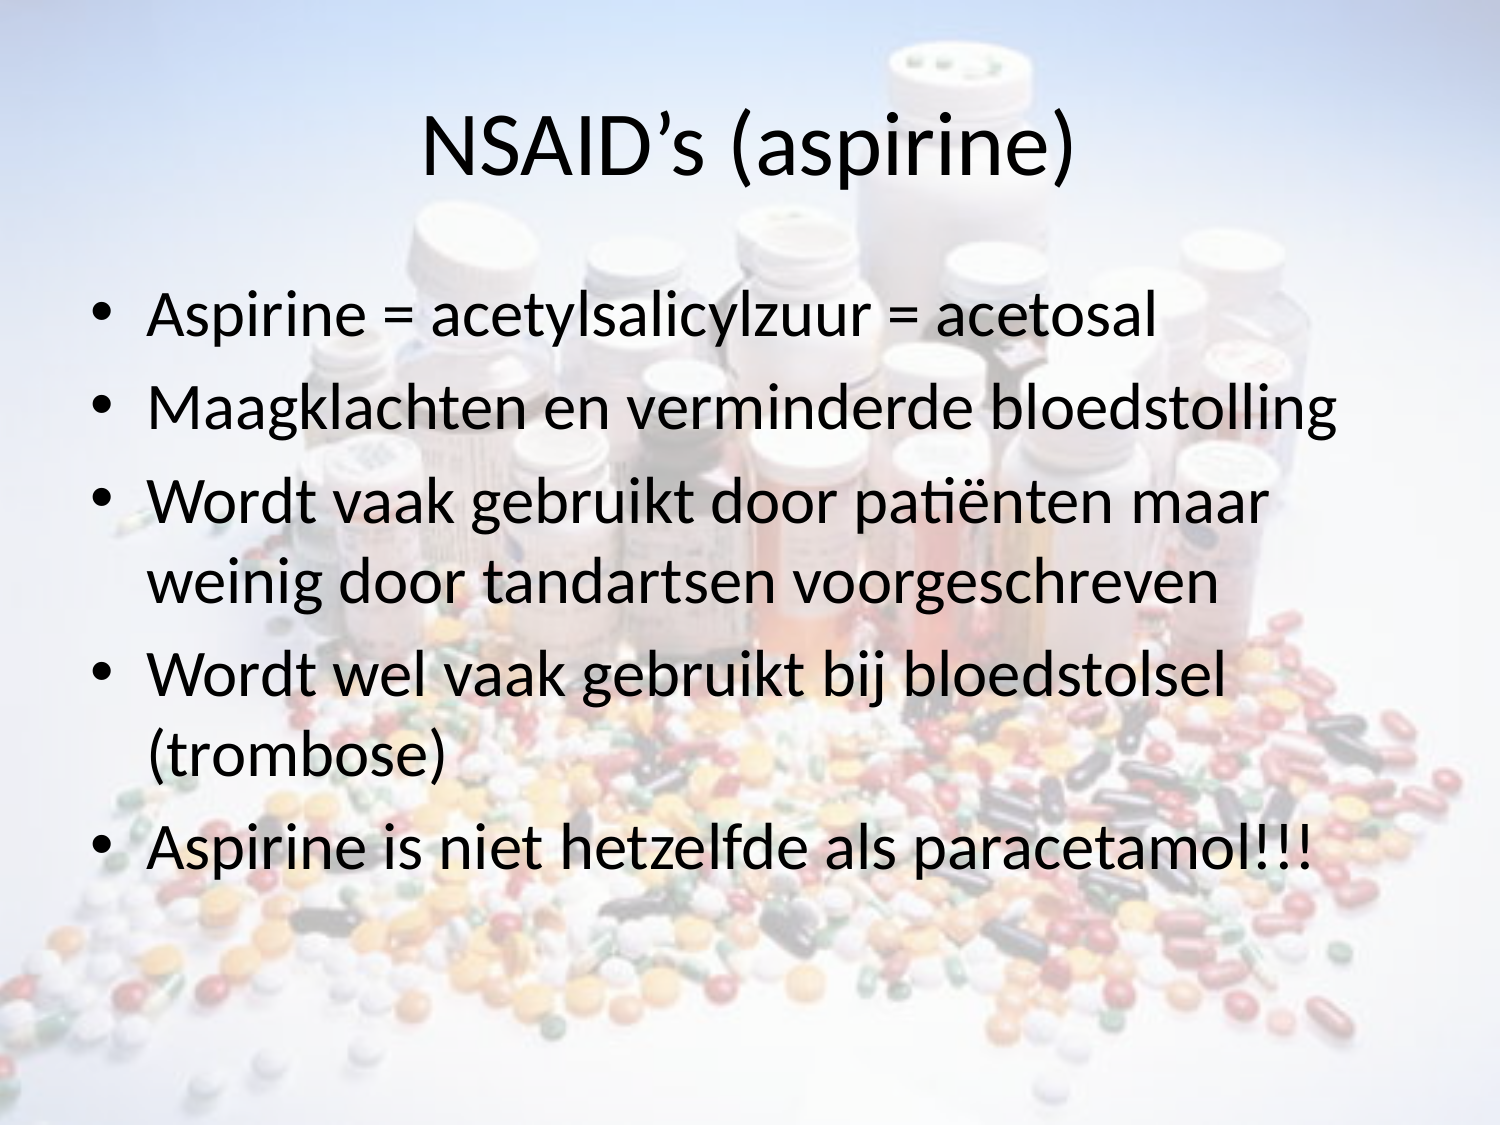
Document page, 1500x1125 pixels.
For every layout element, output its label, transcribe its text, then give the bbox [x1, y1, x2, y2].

list Aspirine = acetylsalicylzuur = acetosal Maagklachten en verminderde bloedstolling Wordt vaak gebruikt door patiënten maar weinig door tandartsen voorgeschreven Wordt wel vaak gebruikt bij bloedstolsel (trombose) Aspirine is niet hetzelfde als paracetamol!!! [75, 262, 1425, 1005]
title NSAID’s (aspirine) [75, 45, 1425, 233]
